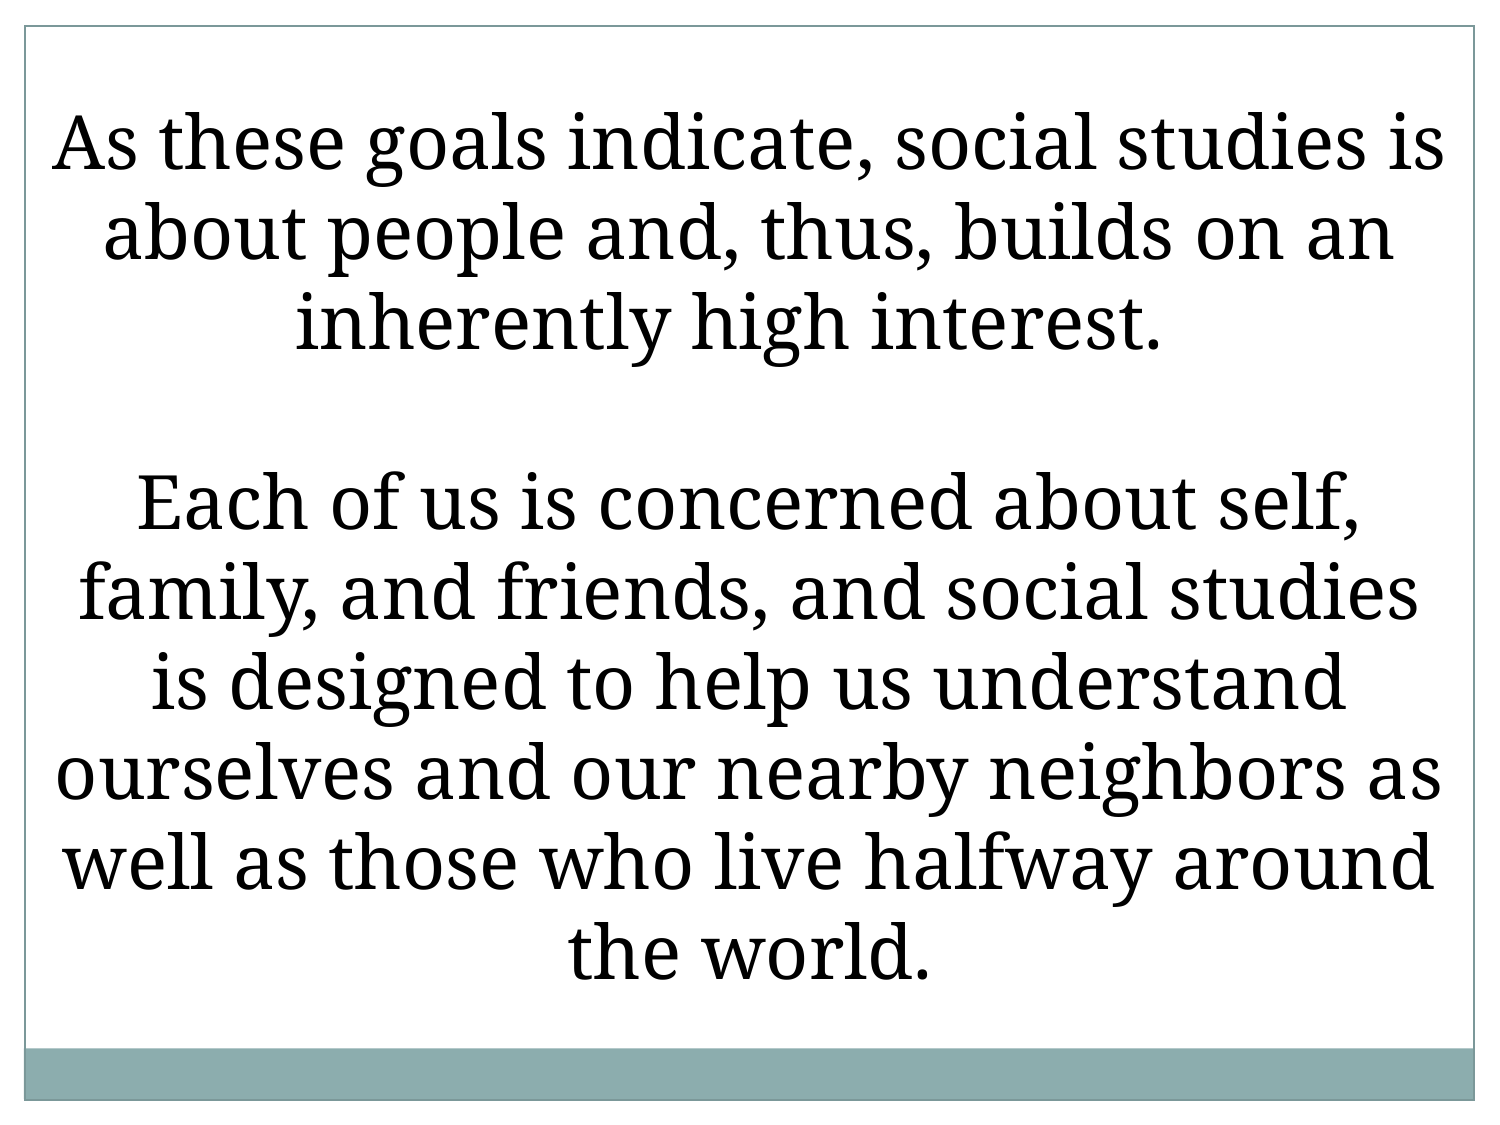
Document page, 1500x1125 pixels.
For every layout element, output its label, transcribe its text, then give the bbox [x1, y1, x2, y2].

text_box As these goals indicate, social studies is about people and, thus, builds on an inherently high interest. Each of us is concerned about self, family, and friends, and social studies is designed to help us understand ourselves and our nearby neighbors as well as those who live halfway around the world. [37, 87, 1463, 1003]
